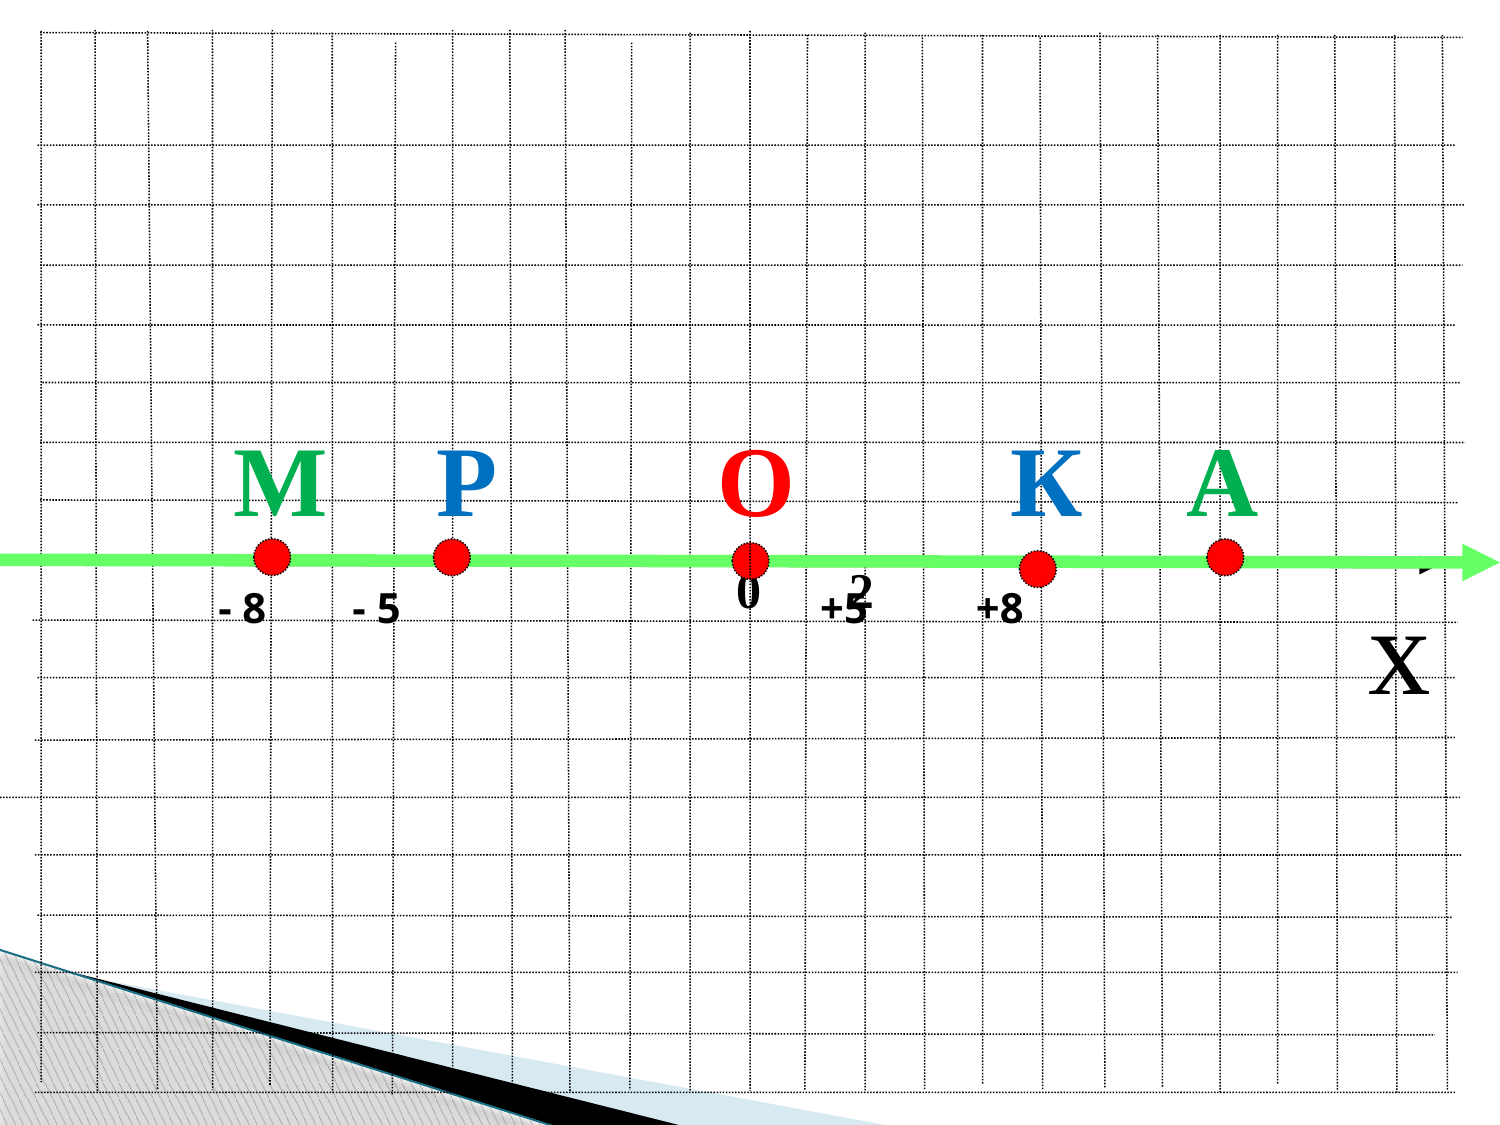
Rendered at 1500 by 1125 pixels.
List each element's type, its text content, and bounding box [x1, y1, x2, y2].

text_box 0 2 [290, 550, 434, 560]
text_box 0 2 [58, 561, 263, 626]
text_box 0 2 [462, 561, 736, 574]
text_box 0 2 [282, 561, 442, 574]
text_box [1019, 550, 1057, 574]
text_box [1244, 556, 1500, 569]
text_box 0 2 [1243, 550, 1447, 562]
text_box Р [421, 408, 573, 544]
text_box - 8 - 5 +5 +8 [76, 574, 1388, 639]
text_box К [996, 408, 1093, 544]
text_box [253, 544, 291, 574]
text_box 0 2 [766, 550, 1035, 561]
text_box [1206, 544, 1244, 574]
text_box [433, 544, 471, 574]
text_box 0 2 [1040, 550, 1208, 561]
text_box 0 2 [1056, 562, 1215, 574]
text_box О [702, 408, 833, 544]
text_box [939, 469, 996, 493]
text_box А [1171, 408, 1254, 544]
text_box 0 2 [765, 562, 1020, 574]
text_box 0 2 [1235, 563, 1447, 626]
text_box x [1333, 563, 1467, 728]
text_box 0 2 [469, 550, 735, 561]
text_box [939, 408, 996, 469]
text_box 0 2 [58, 550, 255, 560]
text_box М [218, 408, 337, 544]
text_box [732, 544, 769, 574]
